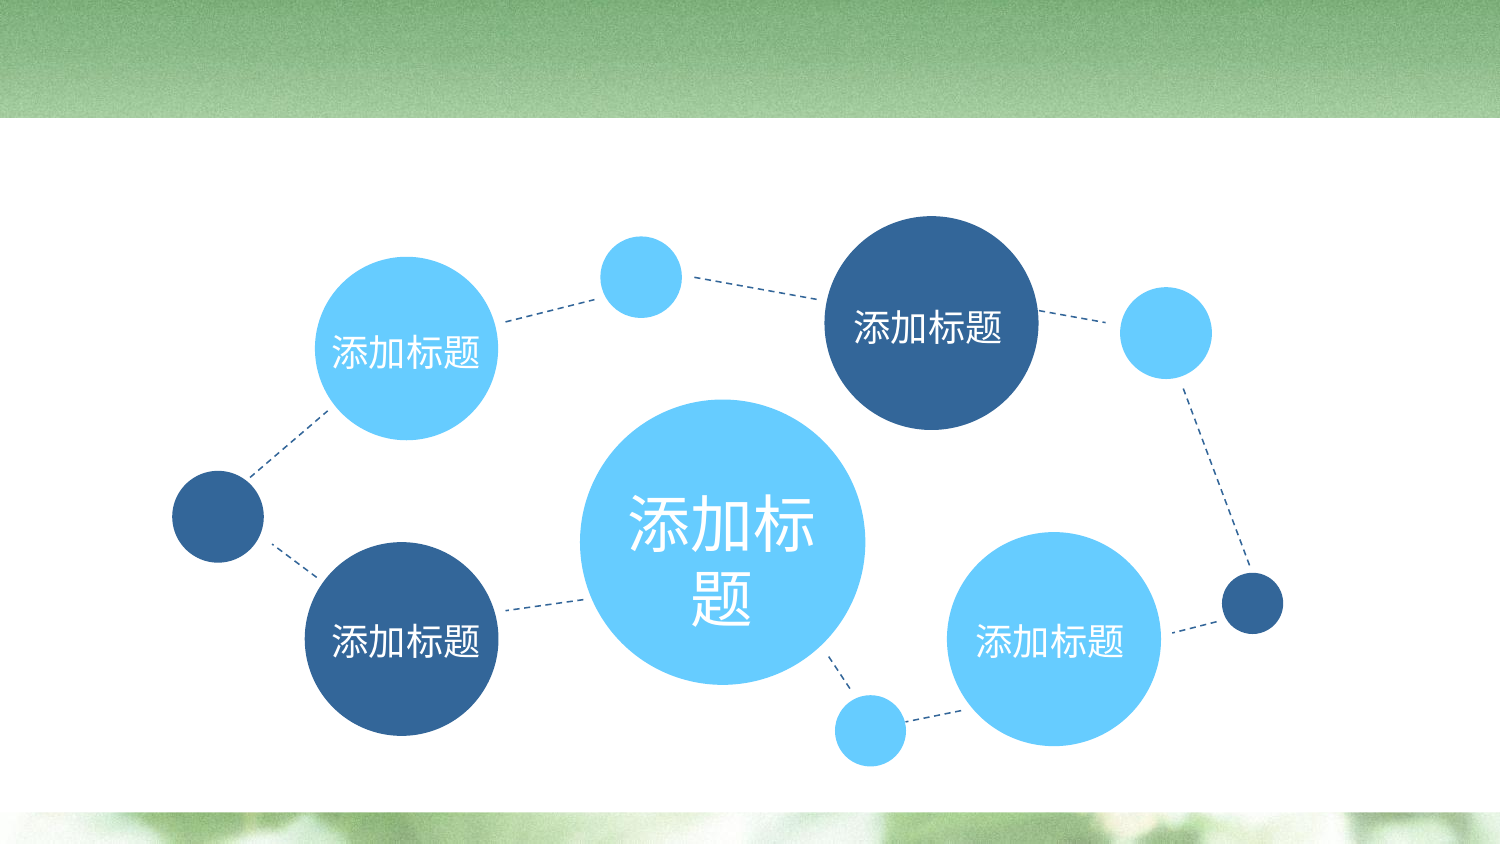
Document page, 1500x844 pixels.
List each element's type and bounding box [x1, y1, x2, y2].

text_box [946, 531, 1195, 747]
text_box [834, 695, 907, 767]
text_box [1221, 572, 1284, 635]
text_box [579, 399, 866, 686]
text_box [314, 256, 551, 441]
text_box [600, 236, 682, 318]
picture [0, 0, 1500, 118]
text_box [172, 470, 264, 563]
text_box [824, 215, 1073, 431]
text_box [304, 541, 551, 737]
picture [0, 813, 1500, 844]
text_box [1120, 287, 1212, 380]
